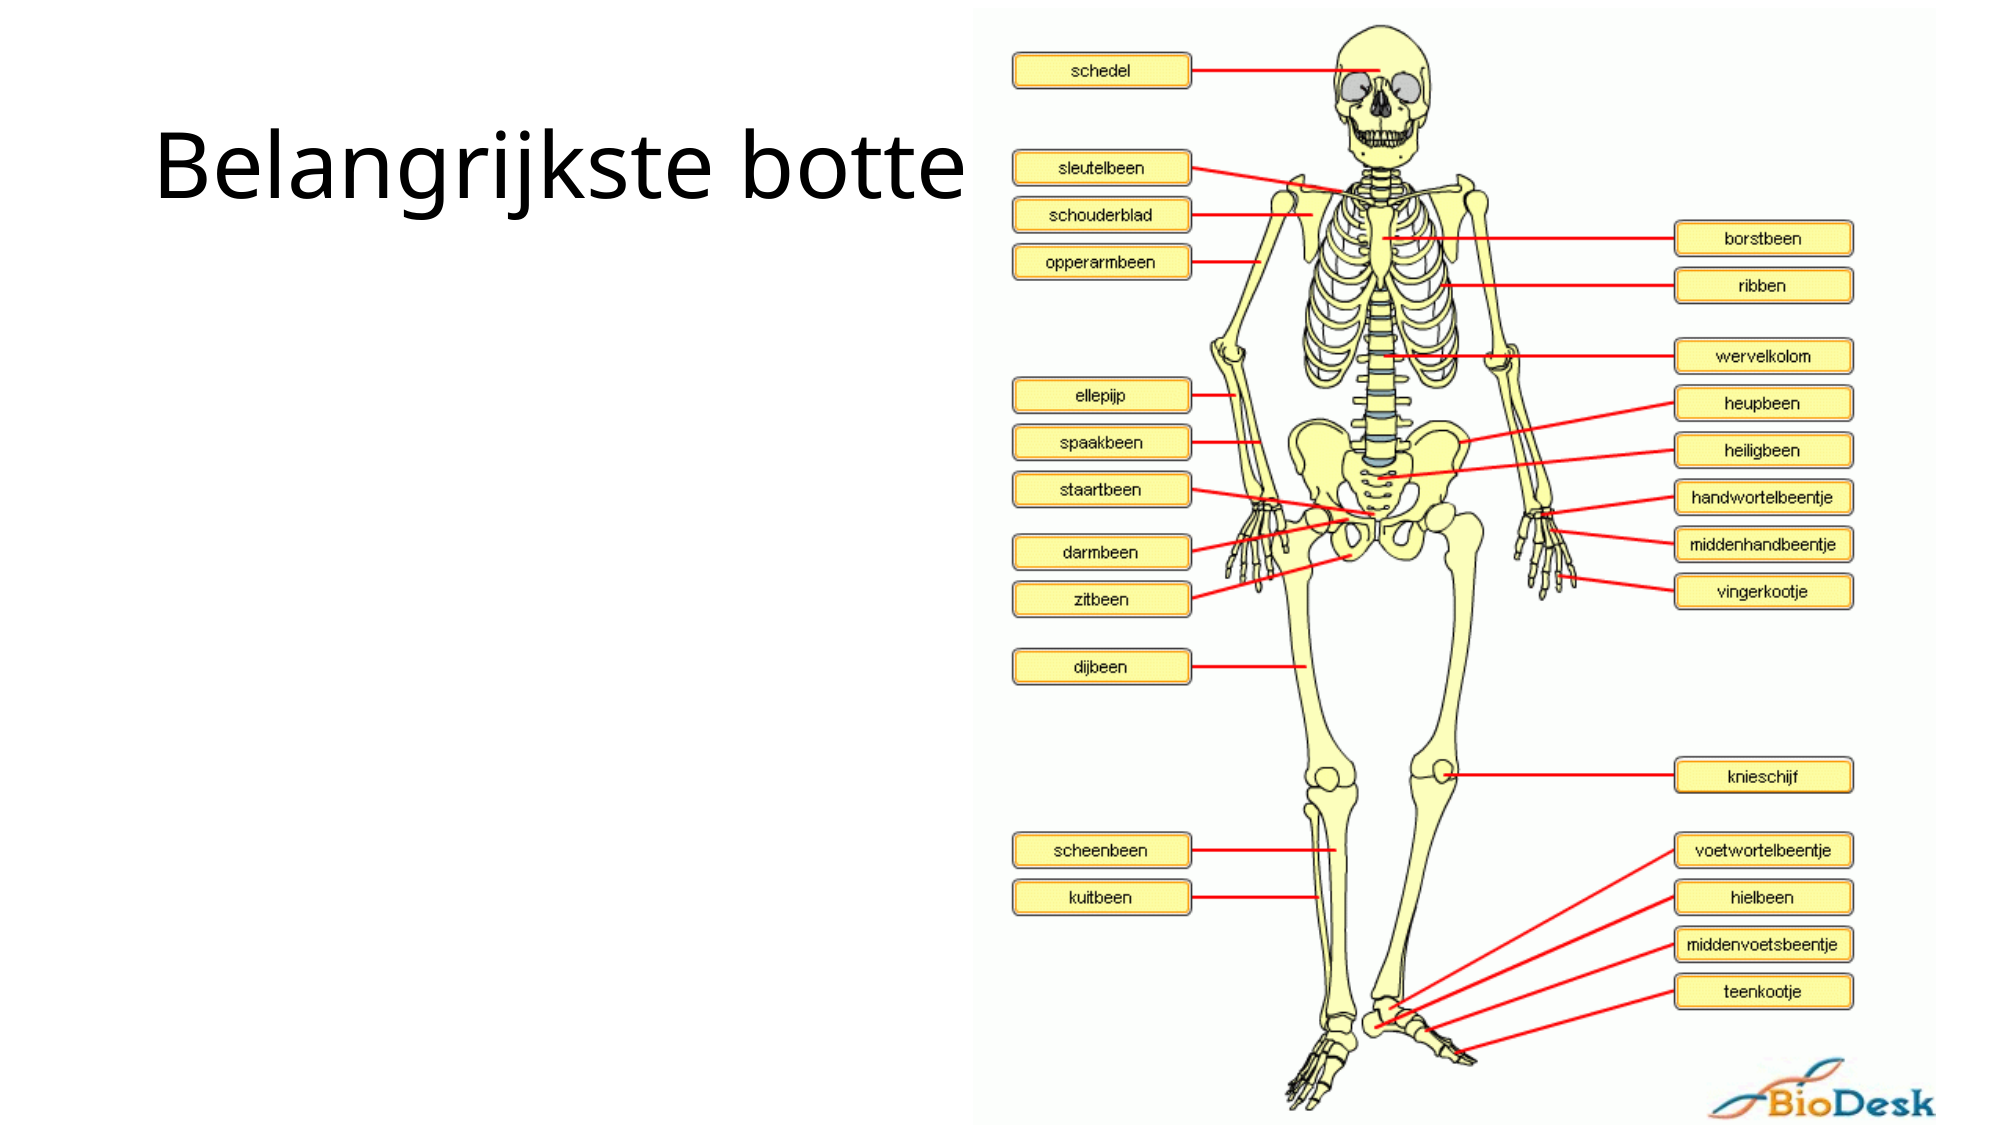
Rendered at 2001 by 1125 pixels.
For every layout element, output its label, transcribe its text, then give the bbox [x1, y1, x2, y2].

title Belangrijkste botten [137, 59, 973, 278]
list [973, 8, 1936, 1125]
